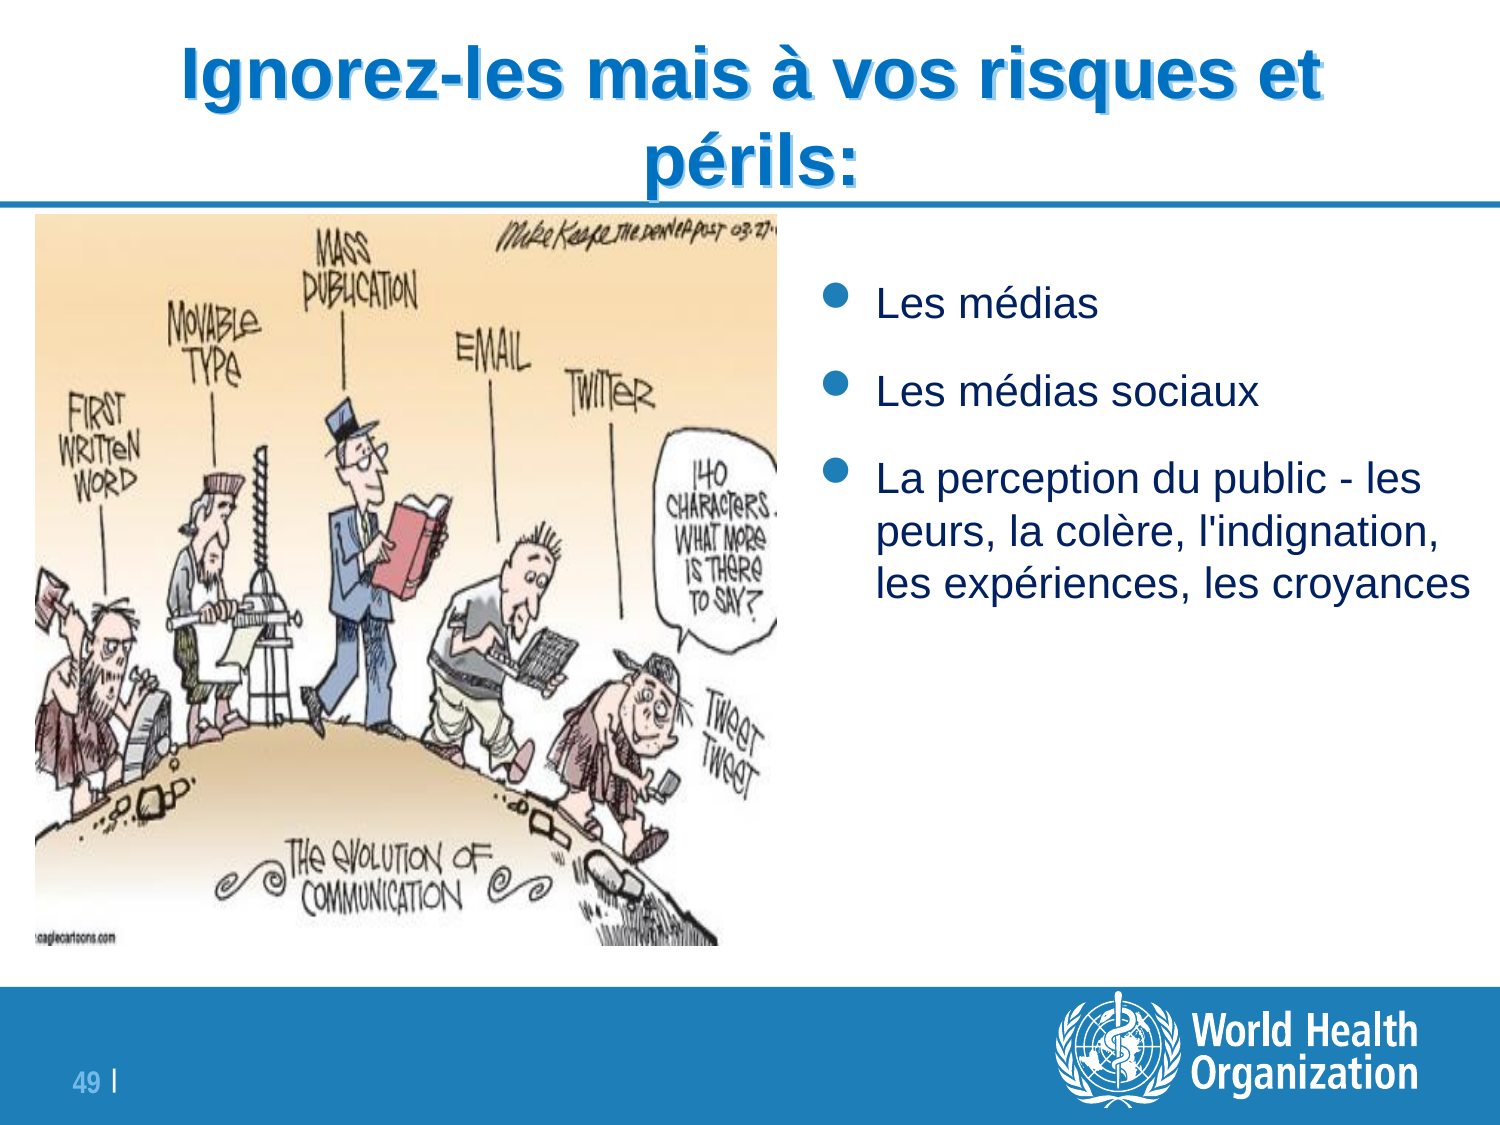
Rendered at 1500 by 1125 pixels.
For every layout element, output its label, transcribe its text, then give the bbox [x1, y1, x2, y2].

list Les médias Les médias sociaux La perception du public - les peurs, la colère, l'indignation, les expériences, les croyances [819, 275, 1483, 858]
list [35, 213, 777, 946]
title Ignorez-les mais à vos risques et périls: [76, 19, 1427, 207]
